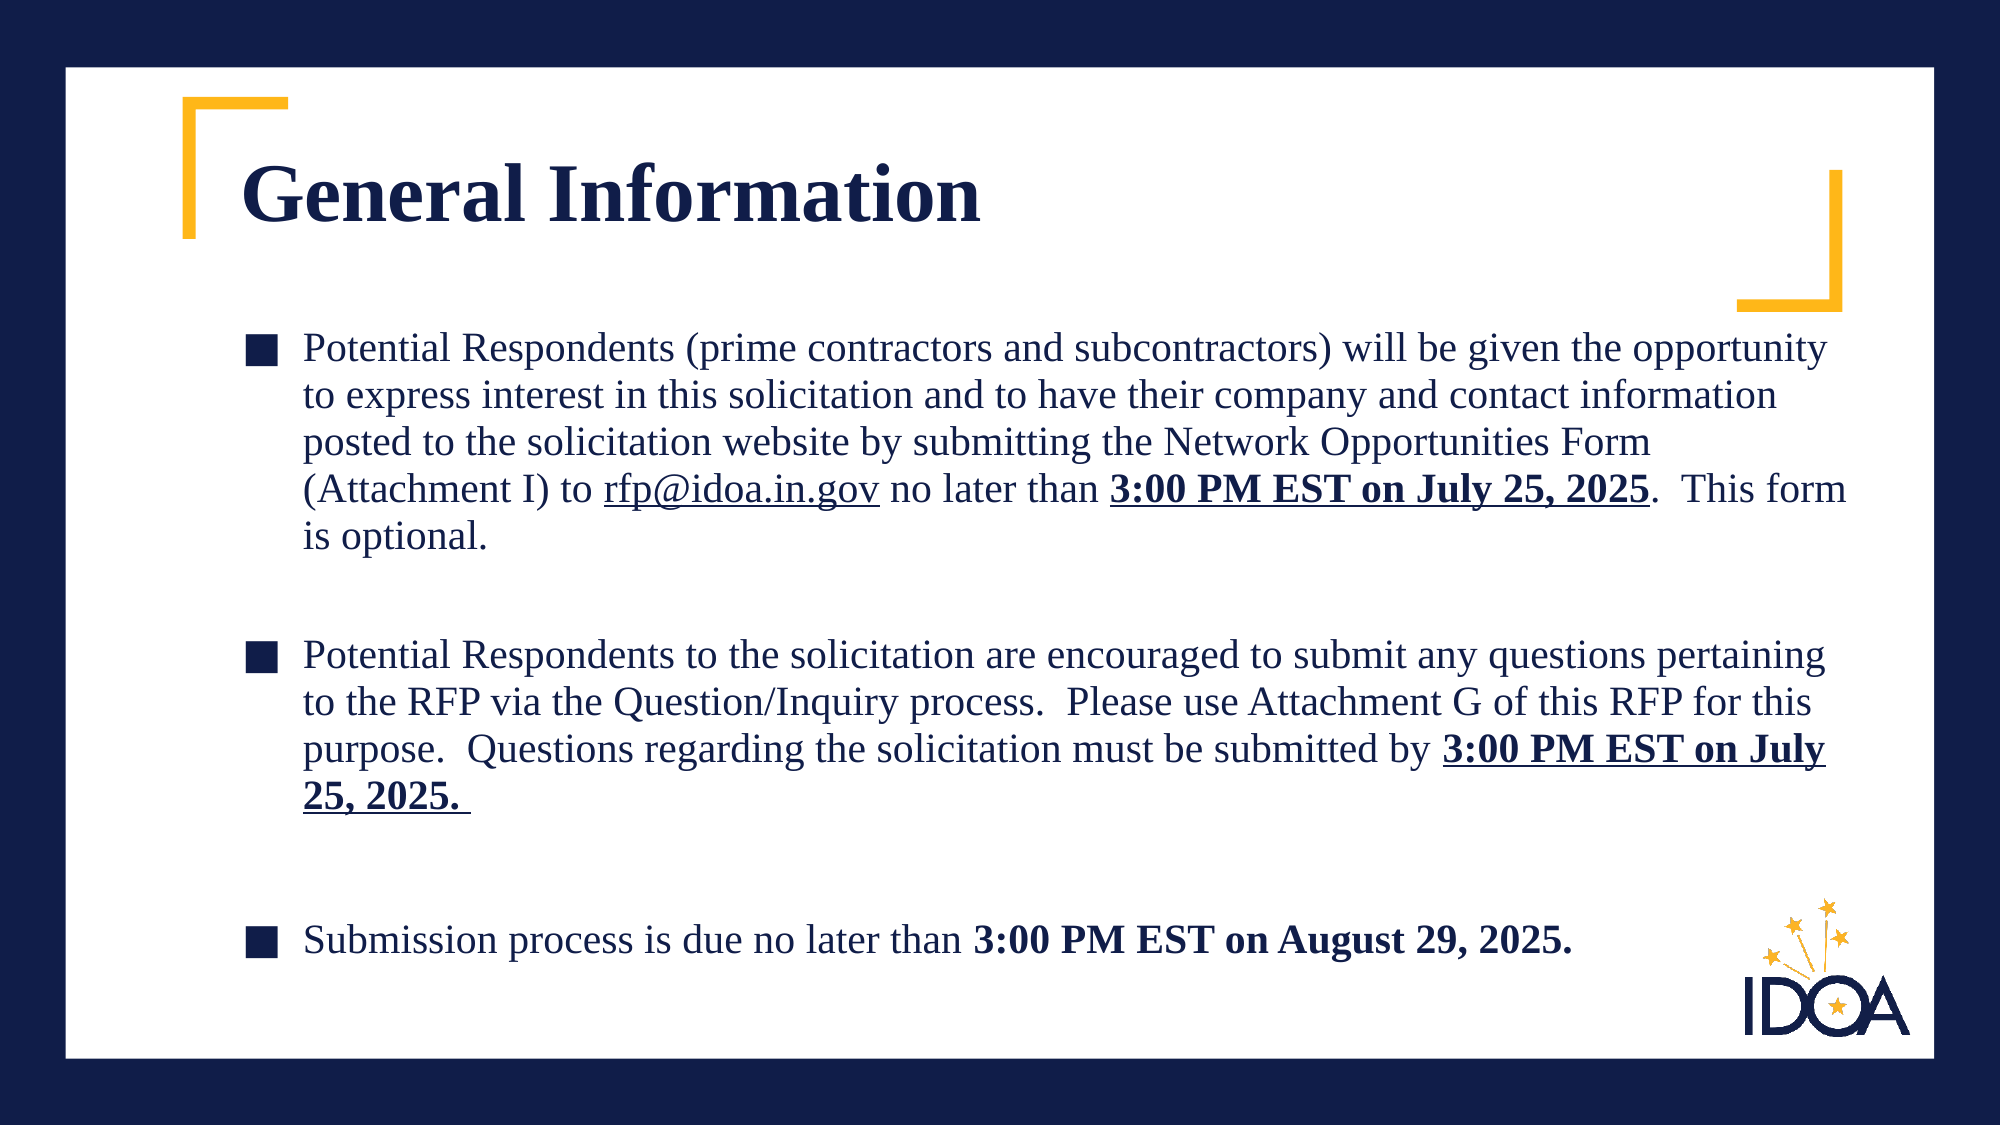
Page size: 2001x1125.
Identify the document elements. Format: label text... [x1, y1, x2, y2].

list Potential Respondents (prime contractors and subcontractors) will be given the opportunity to express interest in this solicitation and to have their company and contact information posted to the solicitation website by submitting the Network Opportunities Form (Attachment I) to rfp@idoa.in.gov no later than 3:00 PM EST on July 25, 2025. This form is optional. Potential Respondents to the solicitation are encouraged to submit any questions pertaining to the RFP via the Question/Inquiry process. Please use Attachment G of this RFP for this purpose. Questions regarding the solicitation must be submitted by 3:00 PM EST on July 25, 2025. Submission process is due no later than 3:00 PM EST on August 29, 2025. [225, 316, 1875, 983]
picture [1702, 857, 1959, 1114]
title General Information [225, 142, 1800, 279]
